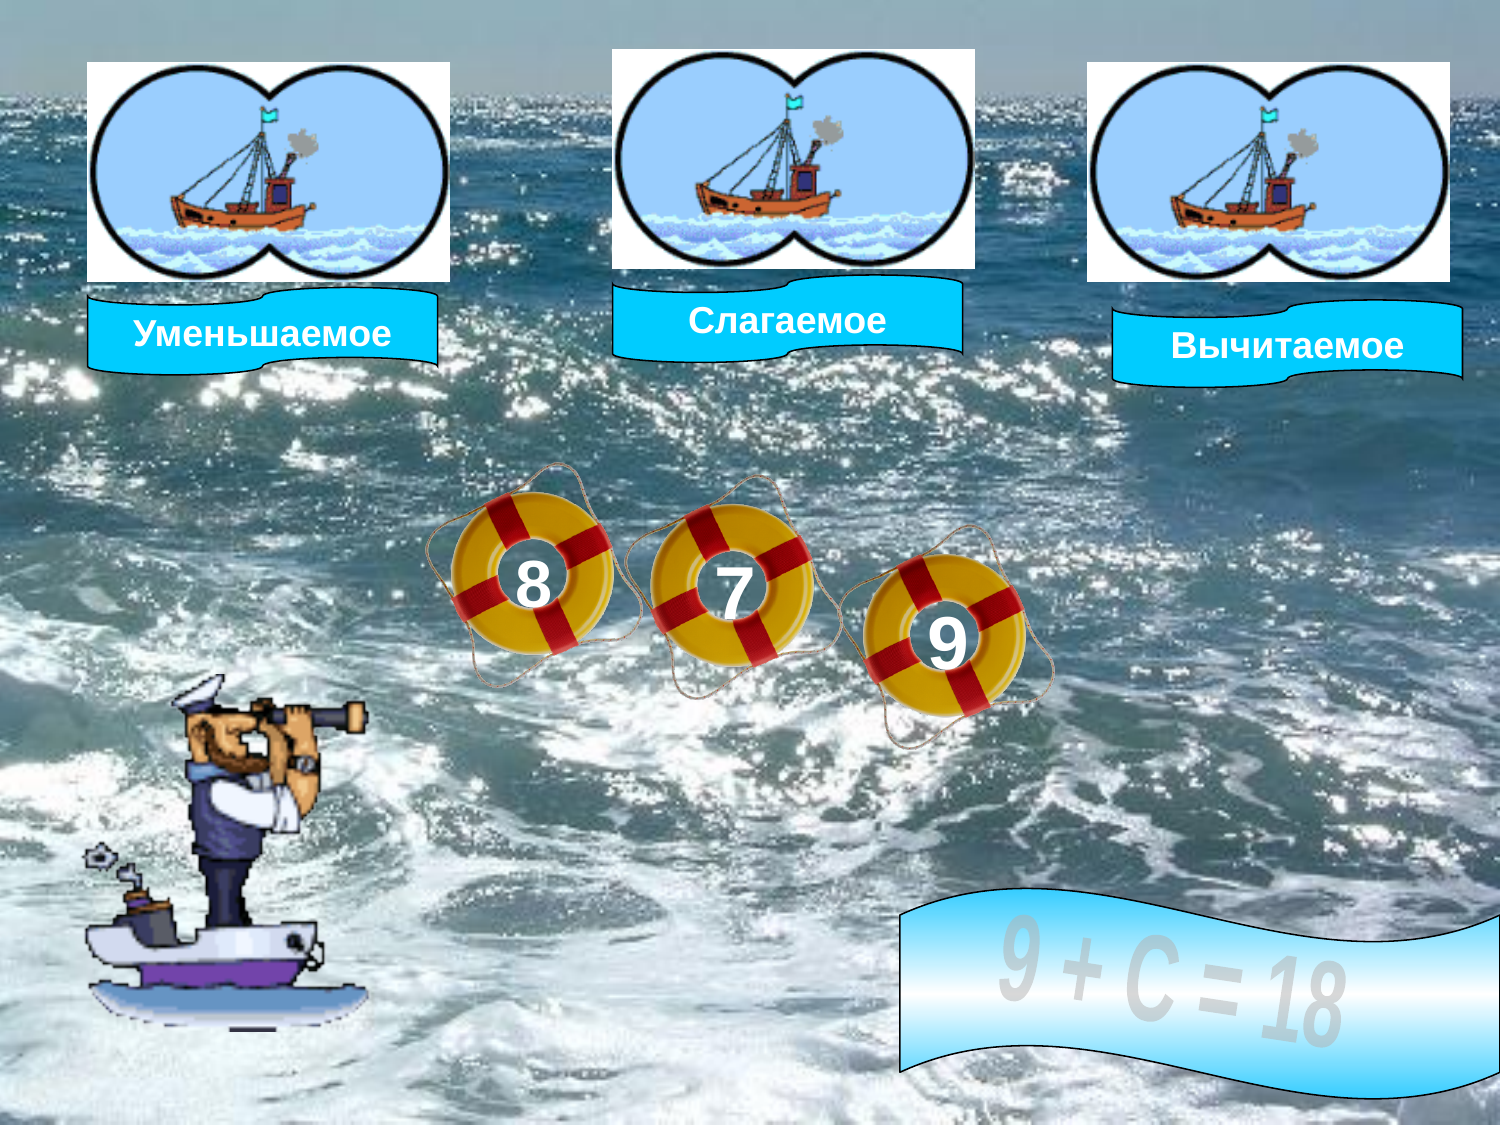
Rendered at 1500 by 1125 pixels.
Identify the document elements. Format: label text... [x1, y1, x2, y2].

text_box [624, 474, 843, 701]
text_box [899, 888, 1500, 1099]
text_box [837, 524, 1056, 751]
text_box Слагаемое [612, 279, 963, 363]
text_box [424, 462, 643, 688]
text_box Уменьшаемое [87, 291, 438, 375]
text_box Вычитаемое [1112, 299, 1463, 388]
picture [0, 0, 1500, 1125]
